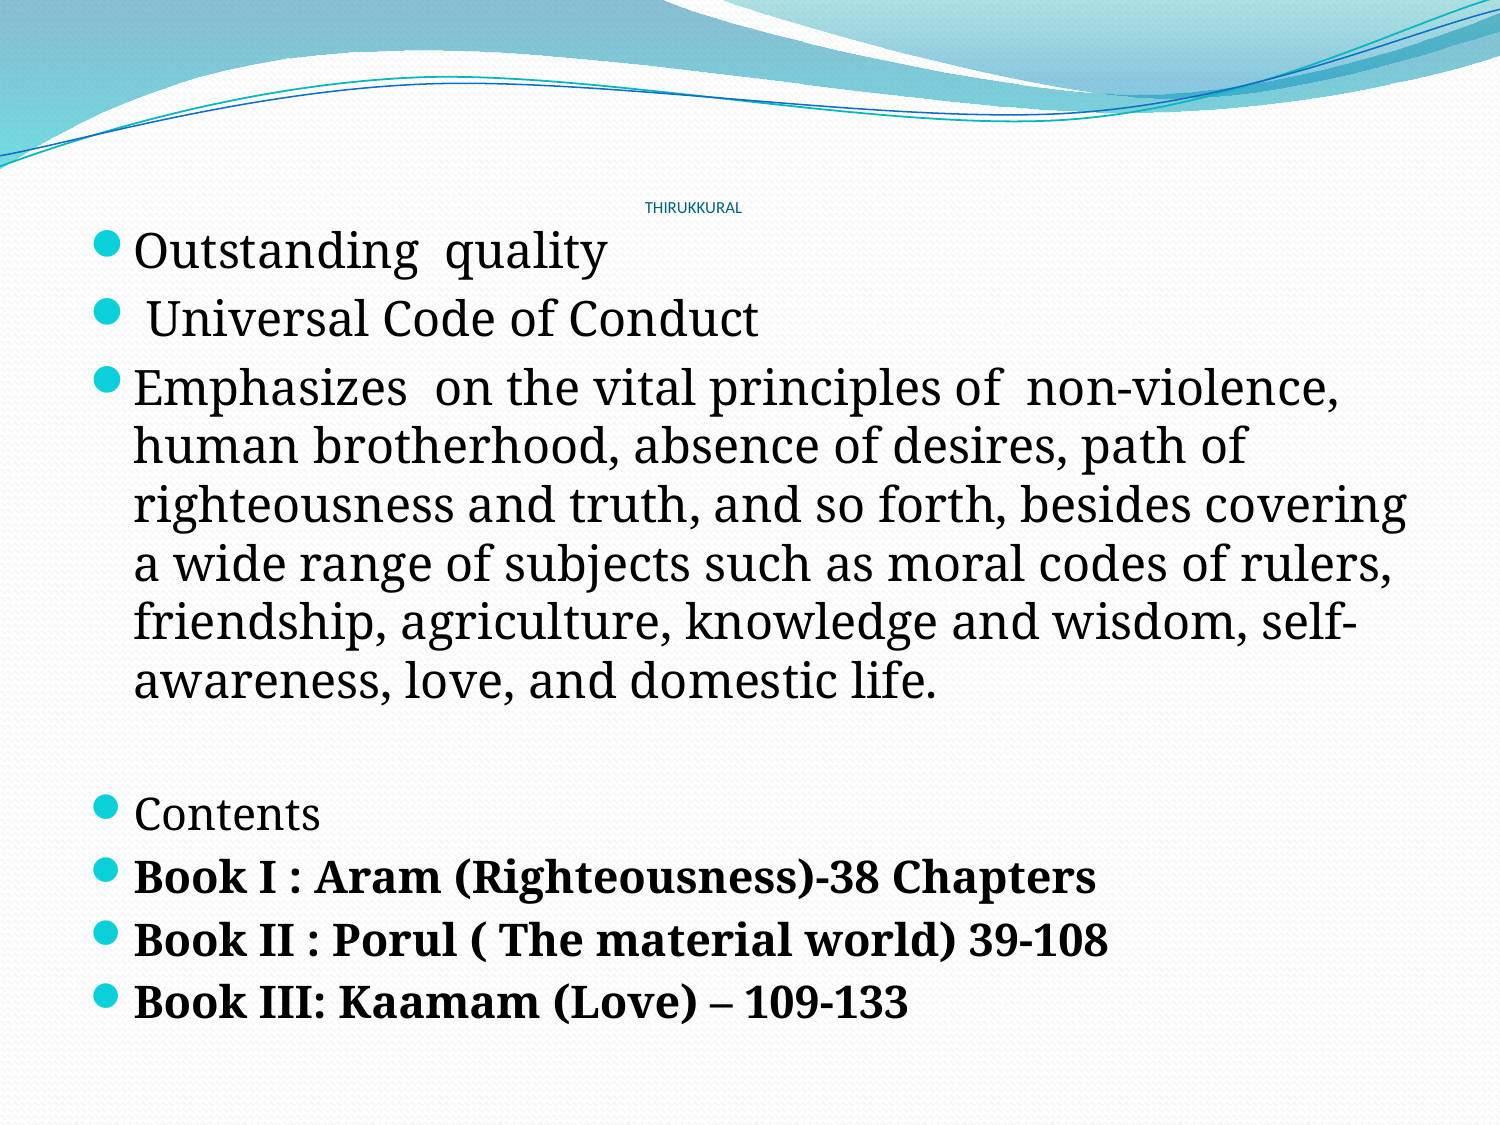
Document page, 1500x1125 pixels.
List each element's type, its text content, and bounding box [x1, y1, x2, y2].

title THIRUKKURAL [0, 0, 1388, 238]
list Outstanding quality Universal Code of Conduct Emphasizes on the vital principles of non-violence, human brotherhood, absence of desires, path of righteousness and truth, and so forth, besides covering a wide range of subjects such as moral codes of rulers, friendship, agriculture, knowledge and wisdom, self-awareness, love, and domestic life. Contents Book I : Aram (Righteousness)-38 Chapters Book II : Porul ( The material world) 39-108 Book III: Kaamam (Love) – 109-133 [75, 212, 1425, 1038]
